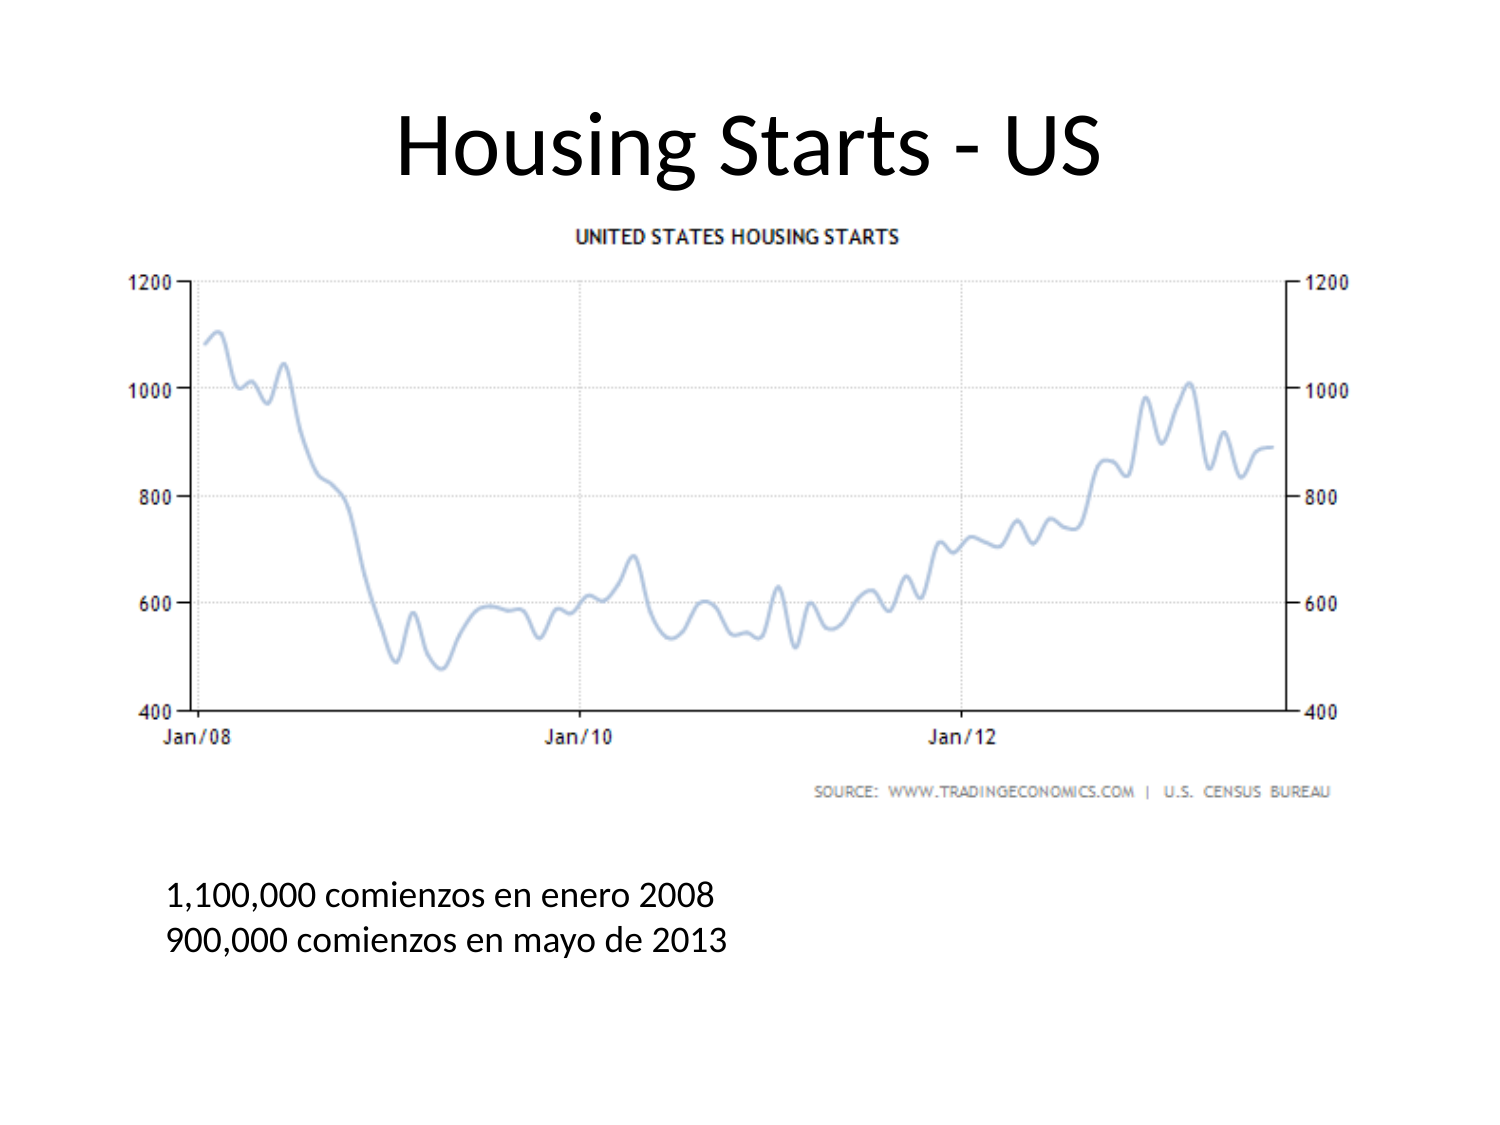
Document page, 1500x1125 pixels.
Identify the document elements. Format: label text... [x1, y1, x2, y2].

text_box 1,100,000 comienzos en enero 2008 900,000 comienzos en mayo de 2013 [149, 862, 750, 969]
title Housing Starts - US [75, 45, 1425, 233]
text_box [99, 199, 1392, 813]
